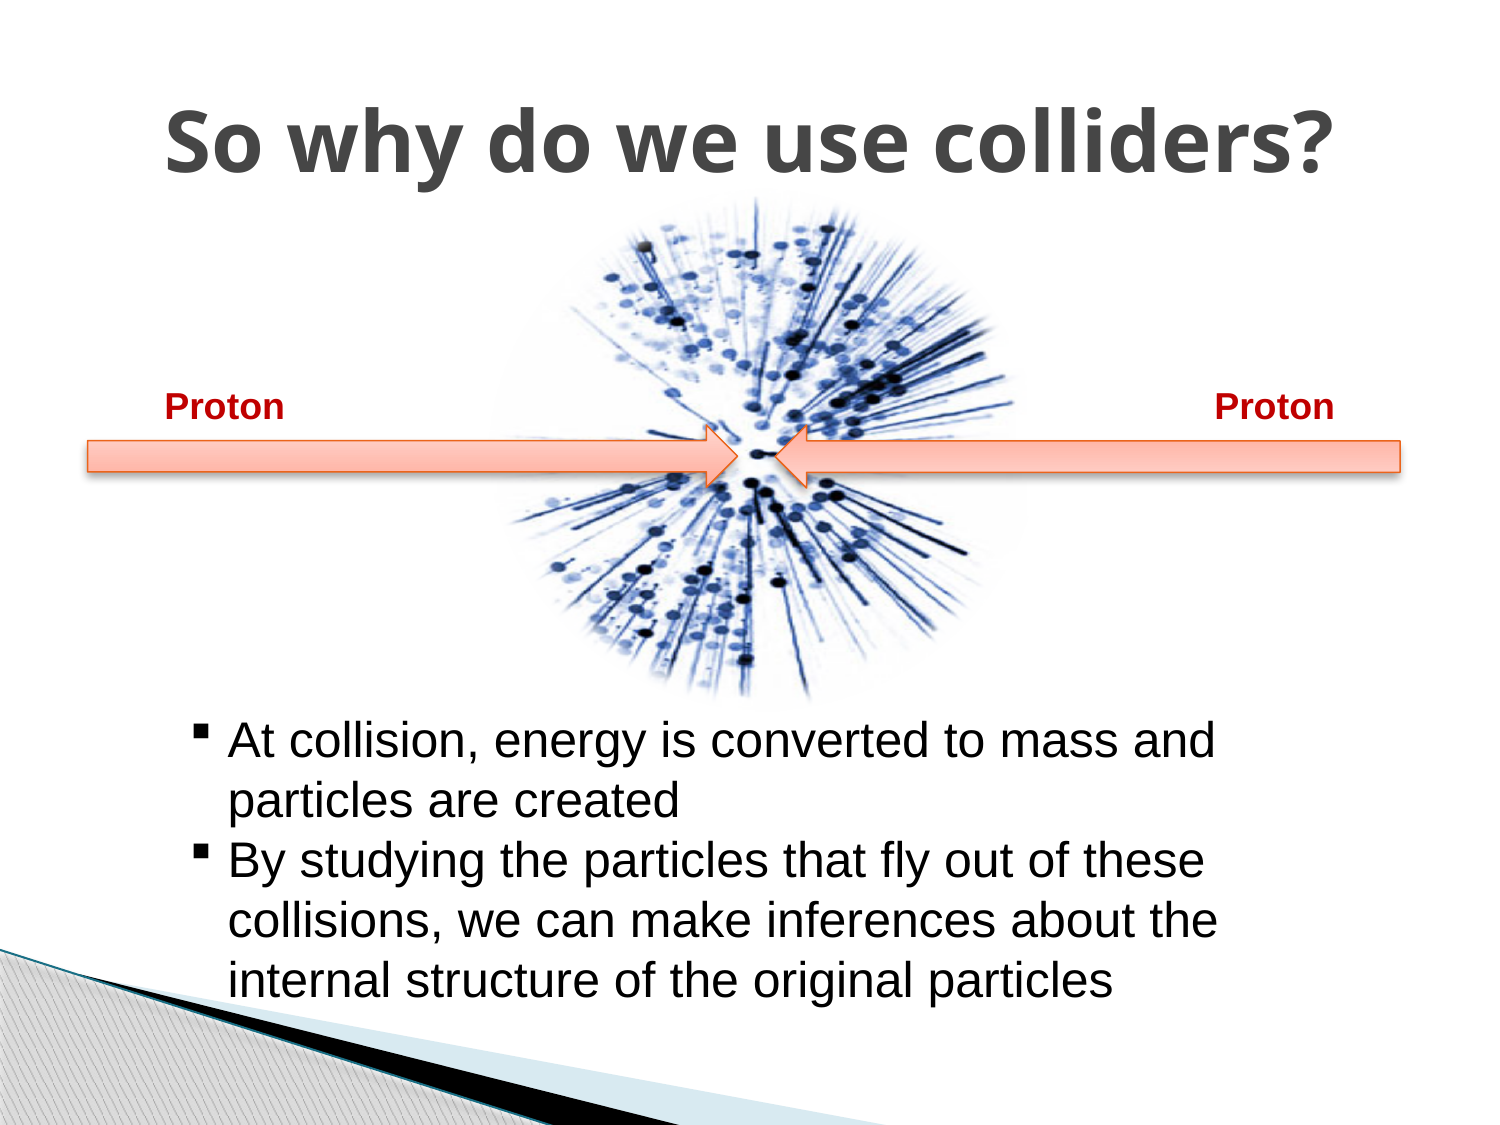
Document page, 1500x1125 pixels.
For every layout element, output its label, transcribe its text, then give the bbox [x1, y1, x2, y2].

picture [487, 187, 1041, 713]
text_box At collision, energy is converted to mass and particles are created By studying the particles that fly out of these collisions, we can make inferences about the internal structure of the original particles [174, 699, 1375, 1015]
text_box Proton [99, 374, 350, 435]
title So why do we use colliders? [75, 45, 1425, 233]
text_box [1046, 440, 1401, 474]
text_box Proton [1149, 374, 1400, 435]
text_box [86, 439, 481, 473]
